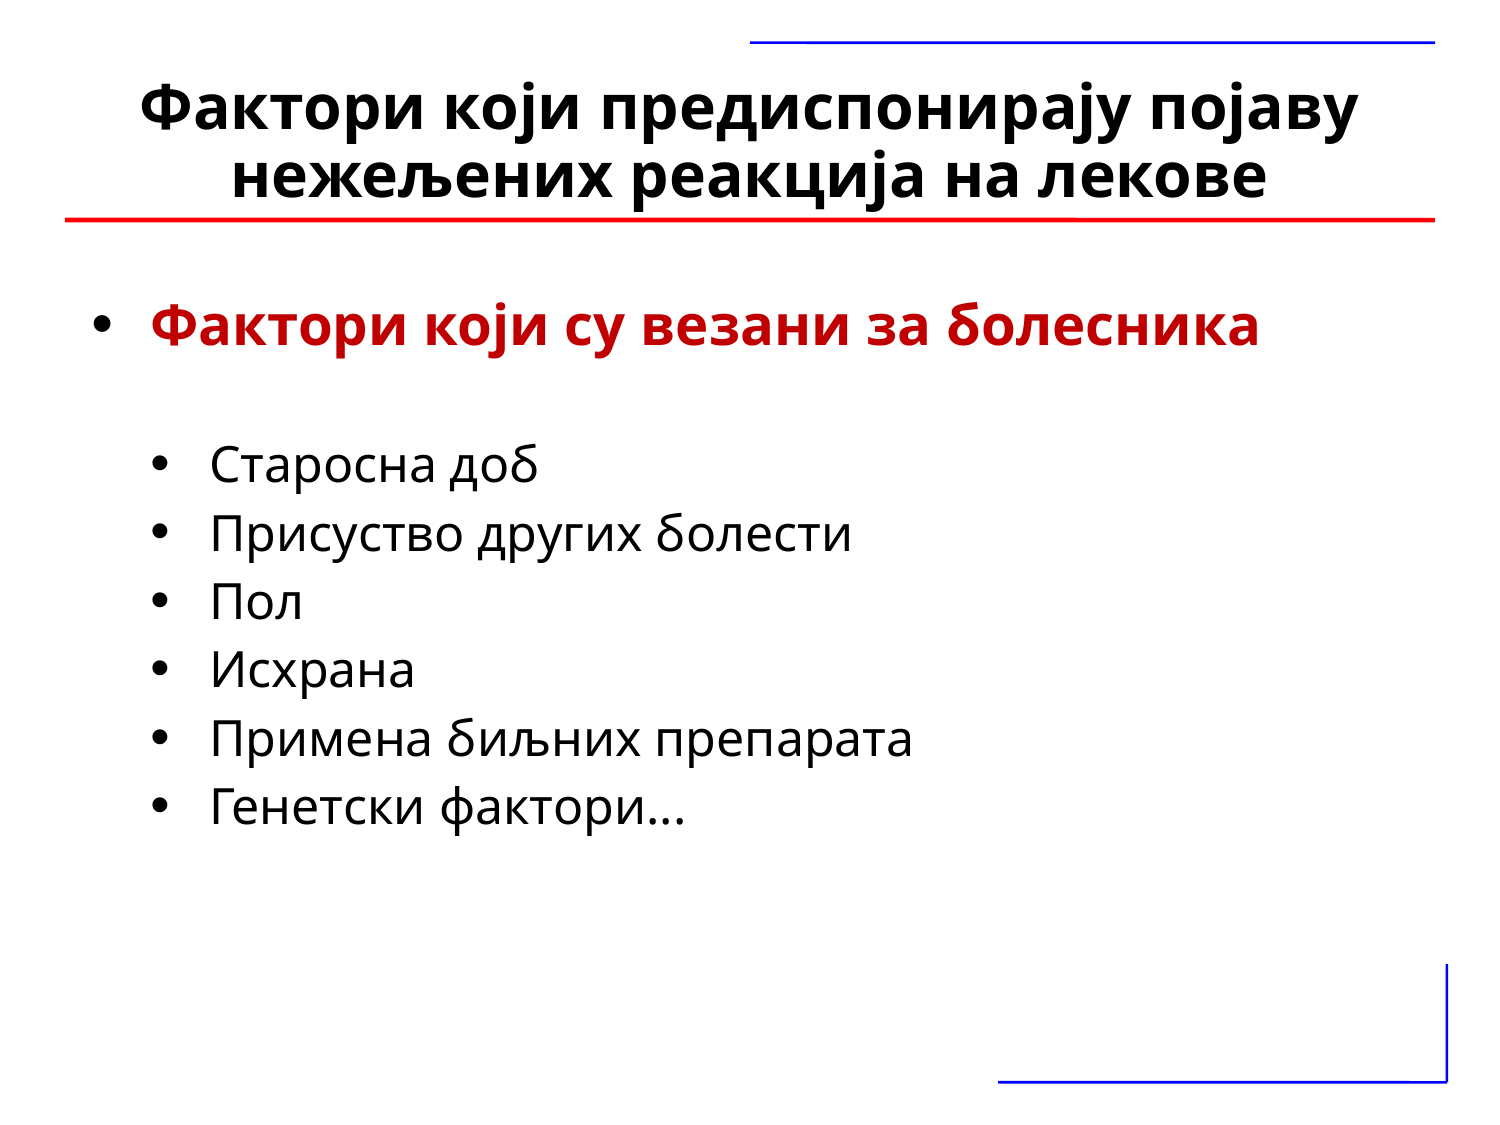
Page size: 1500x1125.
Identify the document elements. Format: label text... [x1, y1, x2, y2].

text_box Фактори који су везани за болесника Старосна доб Присуство других болести Пол Исхрана Примена биљних препарата Генетски фактори... [76, 281, 1447, 842]
text_box Фактори који предиспонирају појаву нежељених реакција на лекове [64, 68, 1436, 219]
